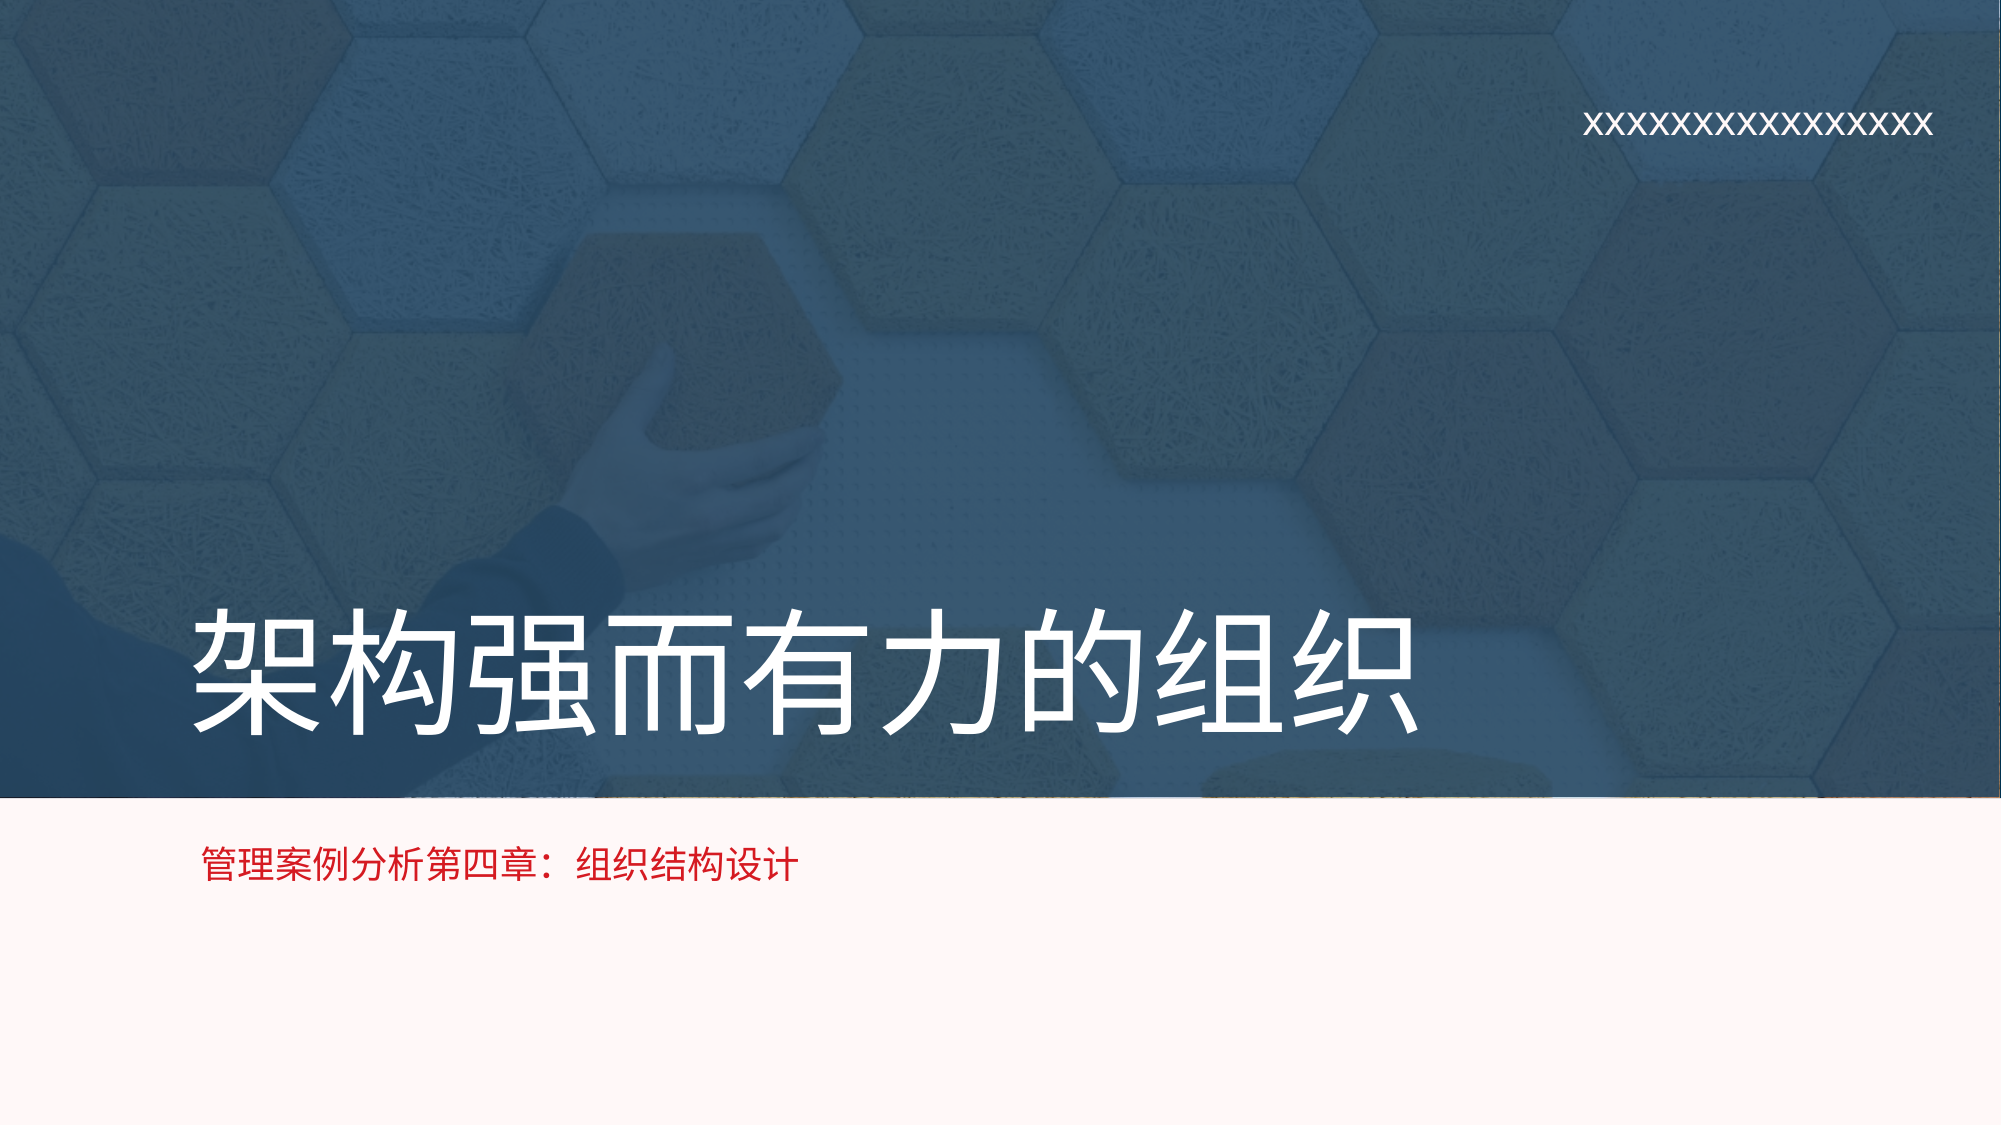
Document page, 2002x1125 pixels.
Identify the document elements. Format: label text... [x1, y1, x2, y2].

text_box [0, 0, 2001, 798]
list 管理案例分析第四章：组织结构设计 [185, 833, 1013, 894]
